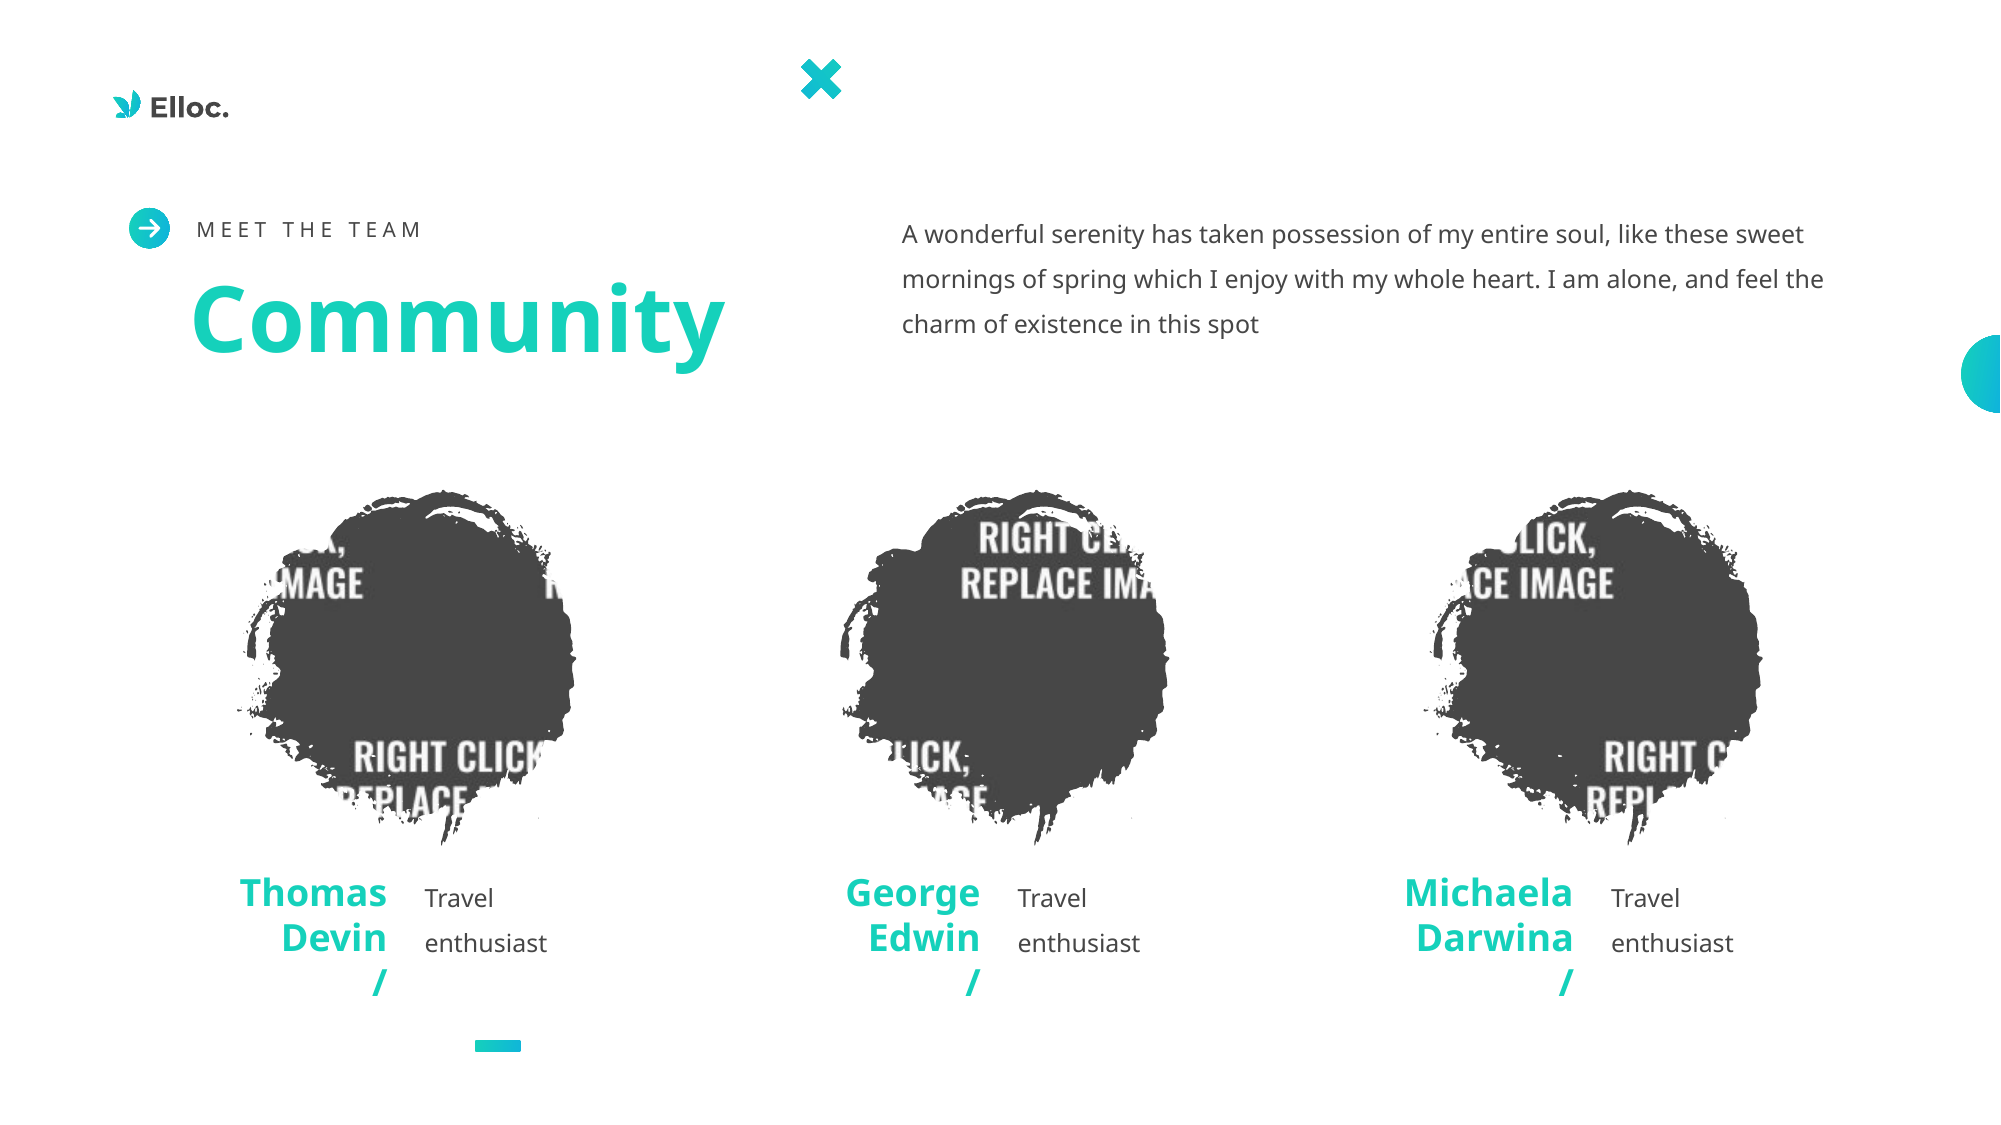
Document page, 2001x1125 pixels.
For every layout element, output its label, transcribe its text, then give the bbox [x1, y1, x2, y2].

picture [237, 489, 577, 846]
picture [840, 489, 1170, 846]
text_box Travel enthusiast [1596, 860, 1818, 965]
text_box Travel enthusiast [409, 860, 632, 965]
text_box Travel enthusiast [1002, 860, 1225, 965]
text_box A wonderful serenity has taken possession of my entire soul, like these sweet mornings of spring which I enjoy with my whole heart. I am alone, and feel the charm of existence in this spot [887, 196, 1888, 346]
text_box George Edwin / [725, 861, 996, 1012]
picture [1423, 489, 1763, 846]
text_box [799, 57, 843, 101]
text_box [474, 1039, 521, 1052]
text_box Thomas Devin / [132, 861, 403, 1012]
list Community [174, 249, 829, 382]
list M E E T T H E T E A M [181, 205, 836, 253]
text_box [1960, 333, 2000, 414]
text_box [129, 207, 170, 249]
text_box Michaela Darwina / [1318, 861, 1589, 1012]
